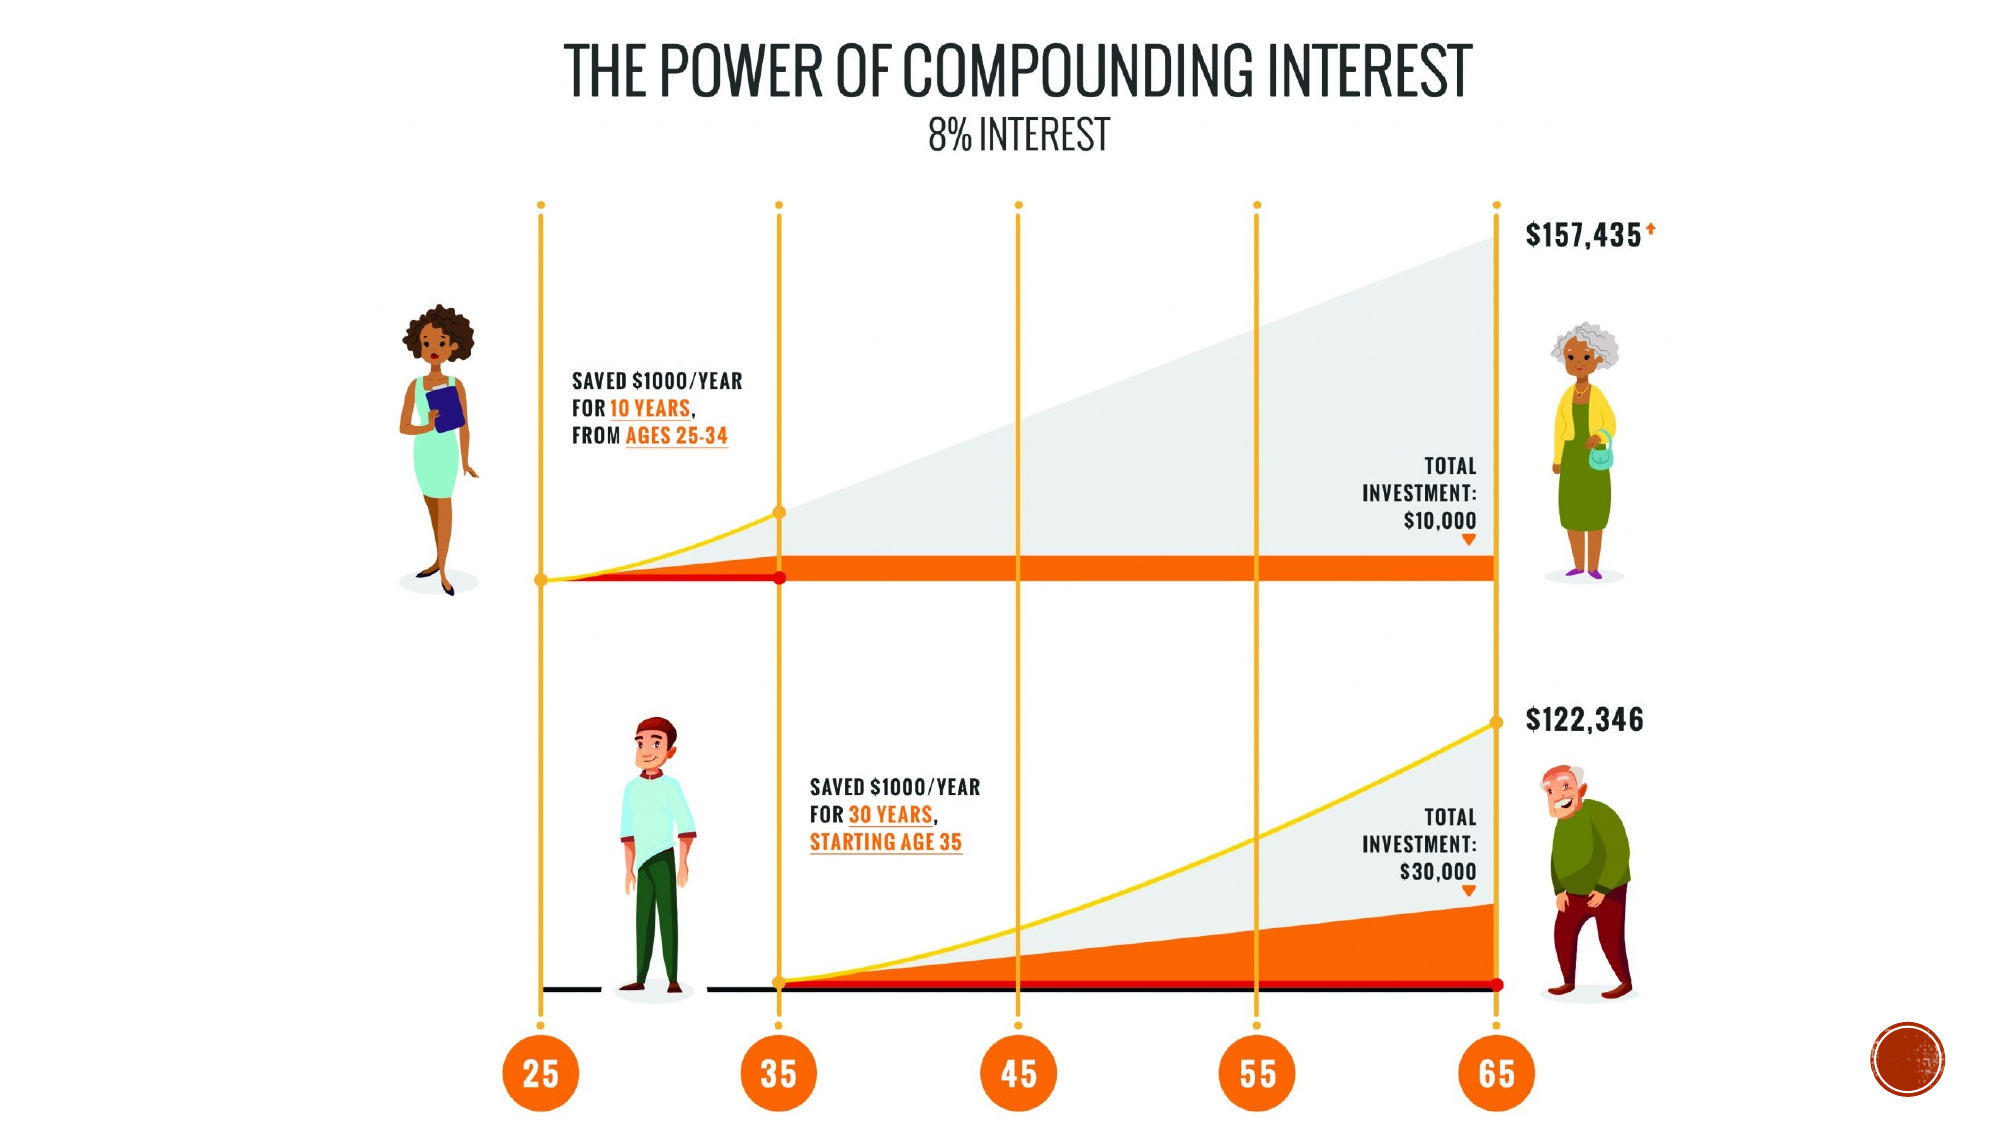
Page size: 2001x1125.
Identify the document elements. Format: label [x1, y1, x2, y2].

list [381, 13, 1676, 1122]
